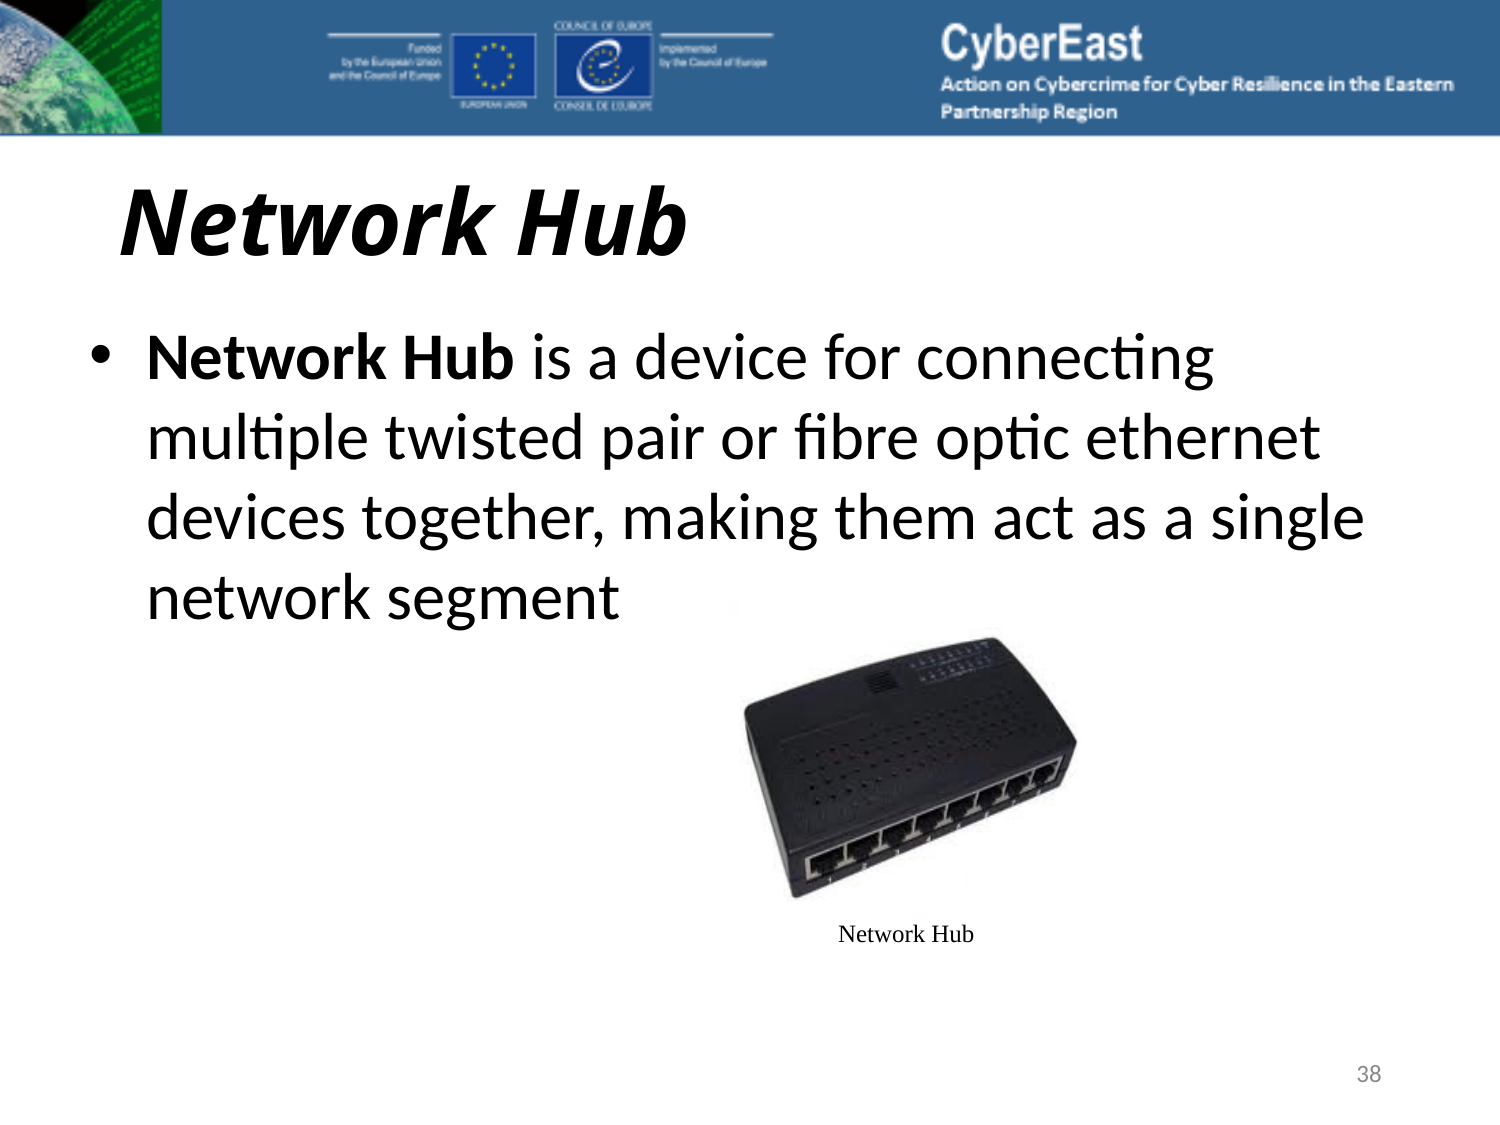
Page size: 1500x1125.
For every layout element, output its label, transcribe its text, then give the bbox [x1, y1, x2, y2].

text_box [729, 587, 1082, 956]
title Network Hub [103, 117, 1397, 305]
picture [0, 0, 1500, 1125]
text_box Network Hub is a device for connecting multiple twisted pair or fibre optic ethernet devices together, making them act as a single network segment [74, 305, 1425, 588]
slide_number 38 [1059, 1042, 1397, 1103]
